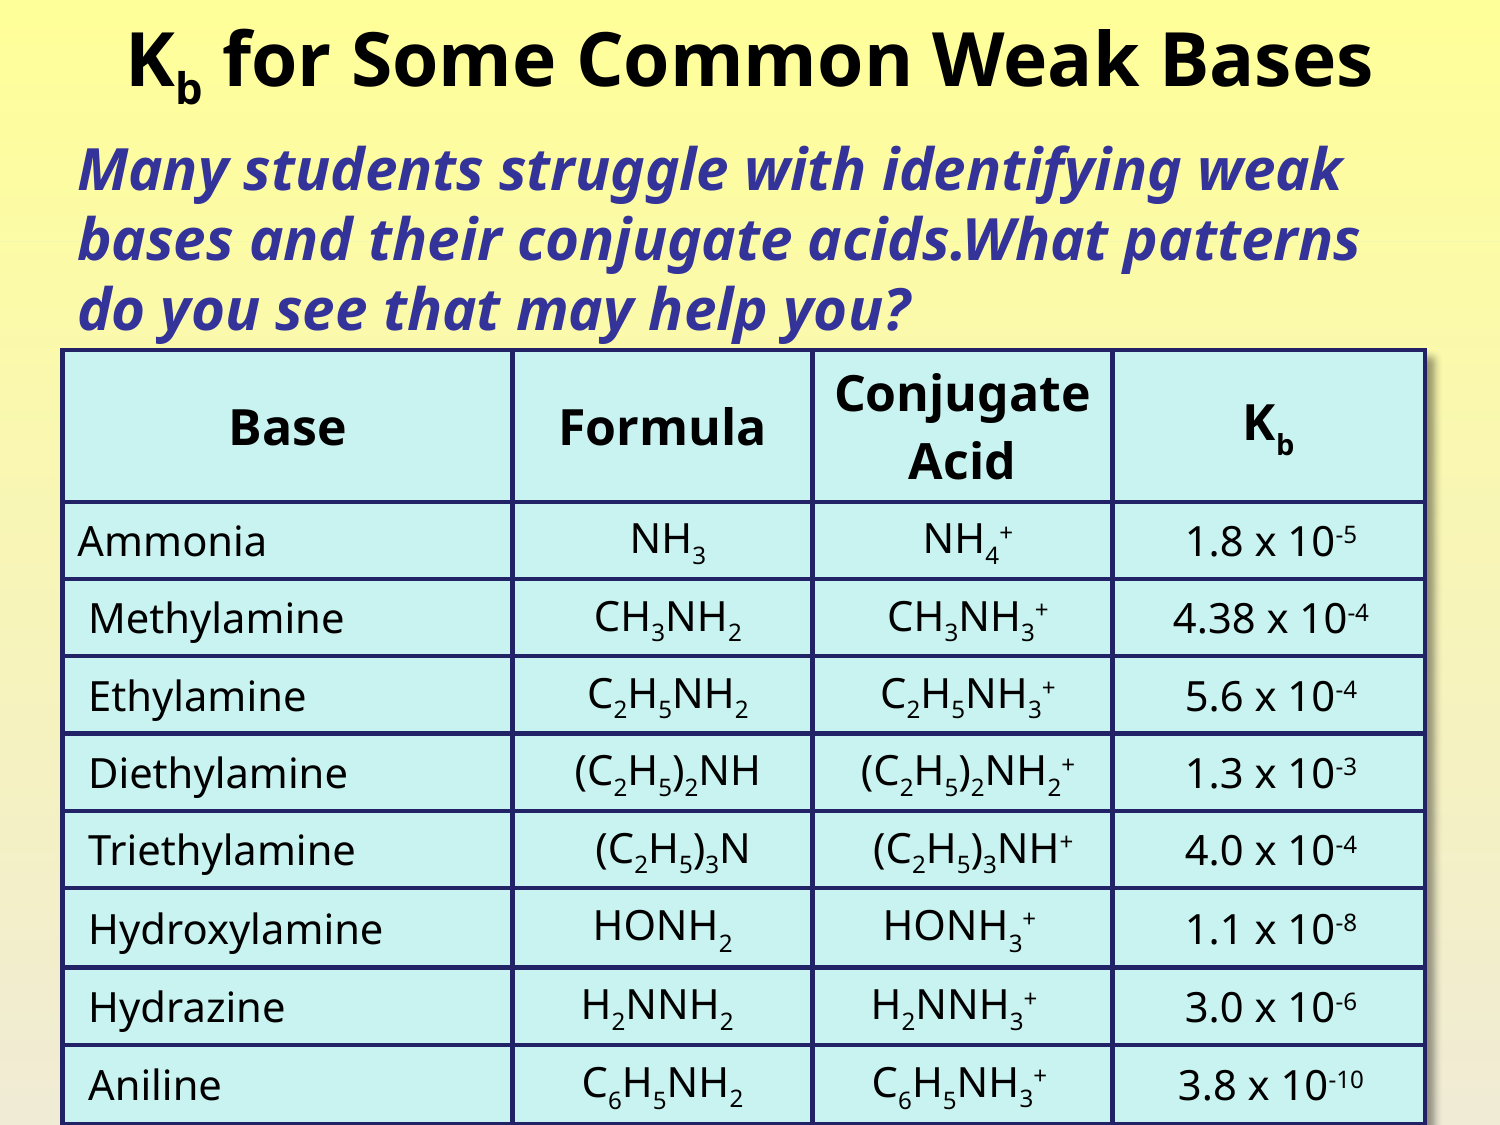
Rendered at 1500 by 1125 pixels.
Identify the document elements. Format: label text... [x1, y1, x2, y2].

table_cell C6H5NH2 [515, 1047, 810, 1122]
table_cell H2NNH3+ [815, 970, 1110, 1043]
table_cell 3.0 x 10-6 [1115, 970, 1423, 1043]
table_cell C2H5NH2 [515, 658, 810, 731]
table_cell Ammonia [65, 504, 510, 577]
table_cell Hydroxylamine [65, 890, 510, 965]
table_cell 5.6 x 10-4 [1115, 658, 1423, 731]
table_cell Aniline [65, 1047, 510, 1122]
table_cell (C2H5)2NH [515, 736, 810, 809]
table_cell 4.38 x 10-4 [1115, 581, 1423, 654]
table_cell (C2H5)3N [515, 813, 810, 886]
table_cell HONH2 [515, 890, 810, 965]
table_header Kb [1115, 352, 1423, 500]
table_cell (C2H5)3NH+ [815, 813, 1110, 886]
table_cell Diethylamine [65, 736, 510, 809]
table_cell 1.8 x 10-5 [1115, 504, 1423, 577]
table_cell CH3NH2 [515, 581, 810, 654]
table_header Formula [515, 352, 810, 500]
table_cell Hydrazine [65, 970, 510, 1043]
table_cell (C2H5)2NH2+ [815, 736, 1110, 809]
table_header Base [65, 352, 510, 500]
table_cell C2H5NH3+ [815, 658, 1110, 731]
text_box Many students struggle with identifying weak bases and their conjugate acids.What patterns do you see that may help you? [62, 125, 1453, 350]
table_cell NH4+ [815, 504, 1110, 577]
table_cell H2NNH2 [515, 970, 810, 1043]
table_cell 4.0 x 10-4 [1115, 813, 1423, 886]
table_cell 3.8 x 10-10 [1115, 1047, 1423, 1122]
table_cell CH3NH3+ [815, 581, 1110, 654]
table_cell 1.3 x 10-3 [1115, 736, 1423, 809]
table_header Conjugate Acid [815, 352, 1110, 500]
table_cell NH3 [515, 504, 810, 577]
table_cell 1.1 x 10-8 [1115, 890, 1423, 965]
table_cell Methylamine [65, 581, 510, 654]
table_cell C6H5NH3+ [815, 1047, 1110, 1122]
table_cell Triethylamine [65, 813, 510, 886]
title Kb for Some Common Weak Bases [74, 0, 1426, 125]
table_cell HONH3+ [815, 890, 1110, 965]
table_cell Ethylamine [65, 658, 510, 731]
